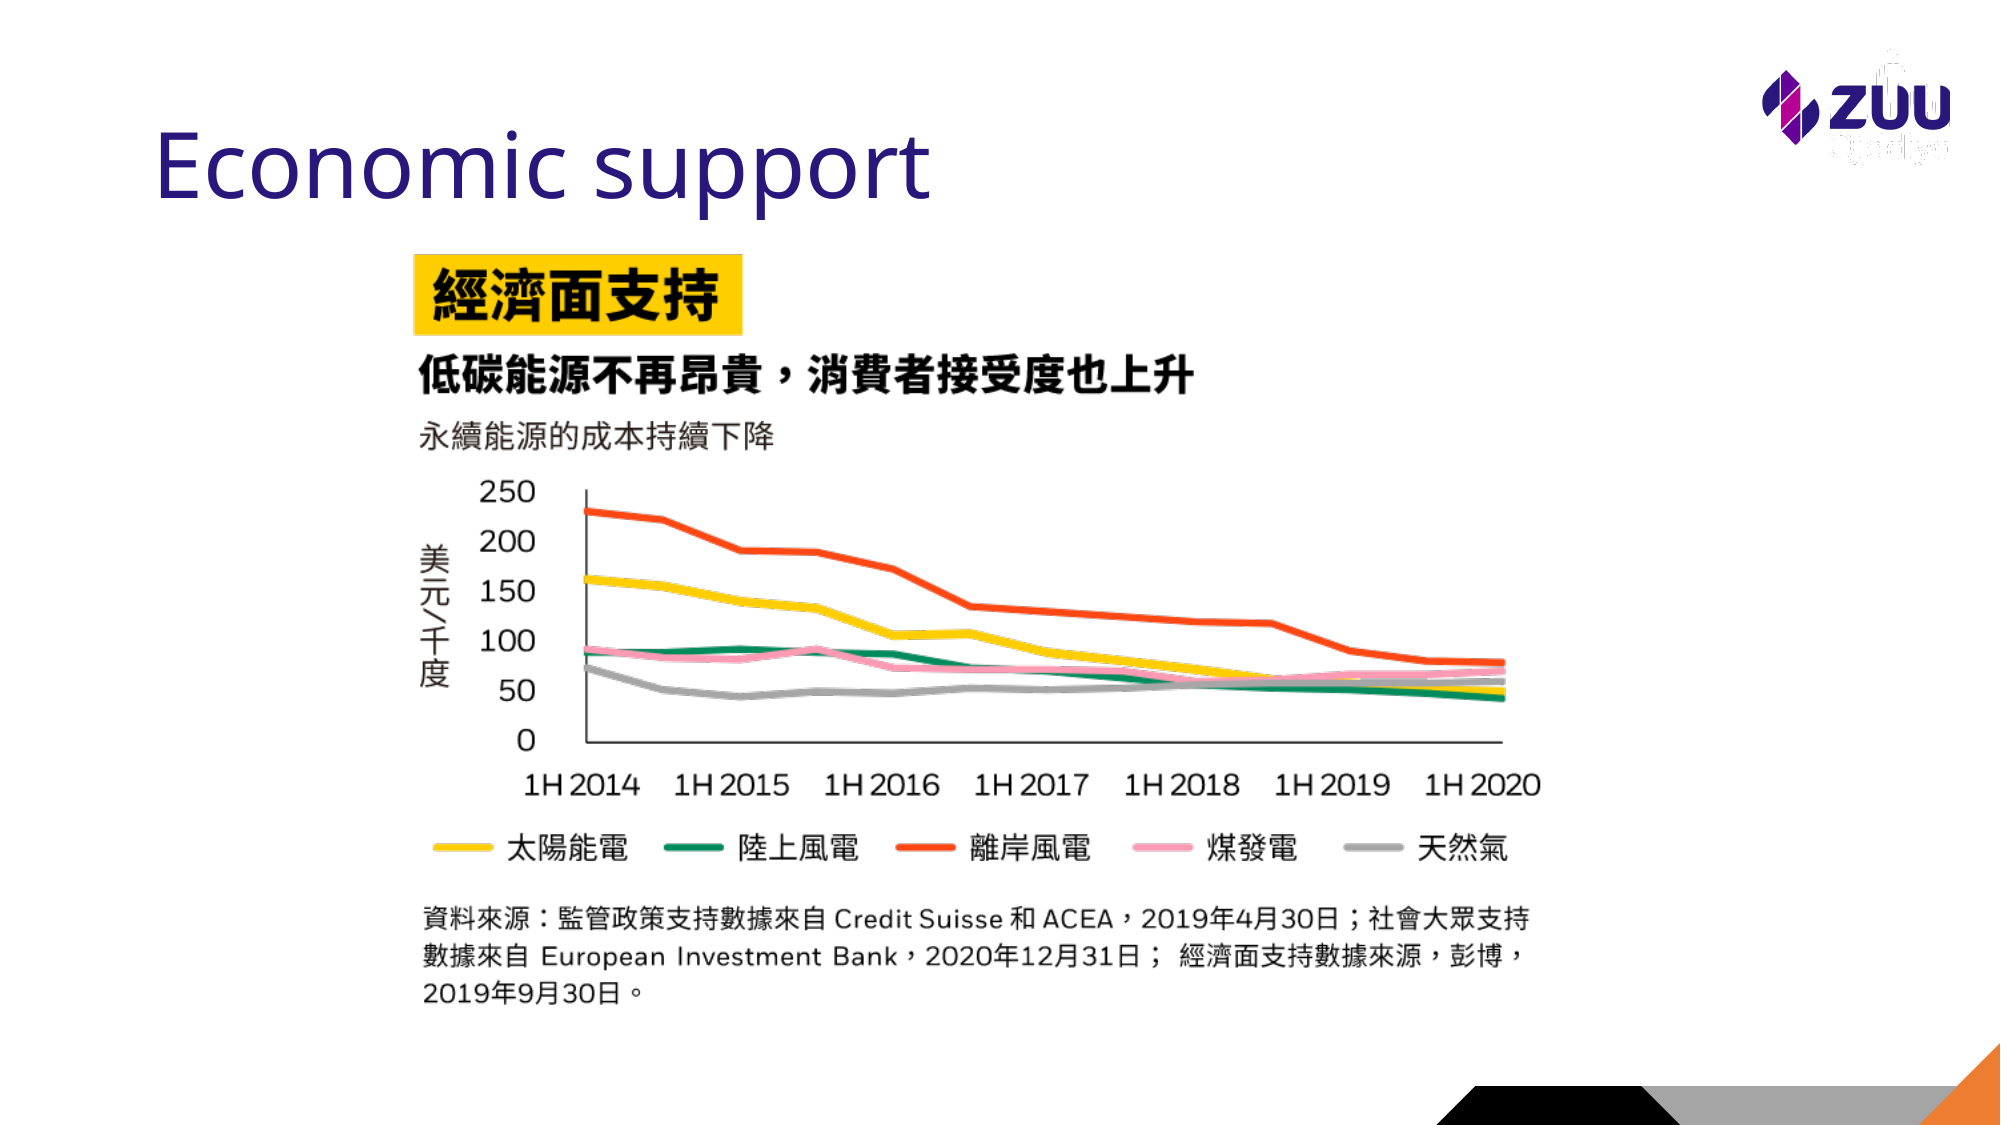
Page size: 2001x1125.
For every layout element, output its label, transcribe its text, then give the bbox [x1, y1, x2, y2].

picture [407, 244, 1543, 1029]
title Economic support [137, 59, 1863, 278]
slide_number 14 [1412, 1042, 1863, 1103]
